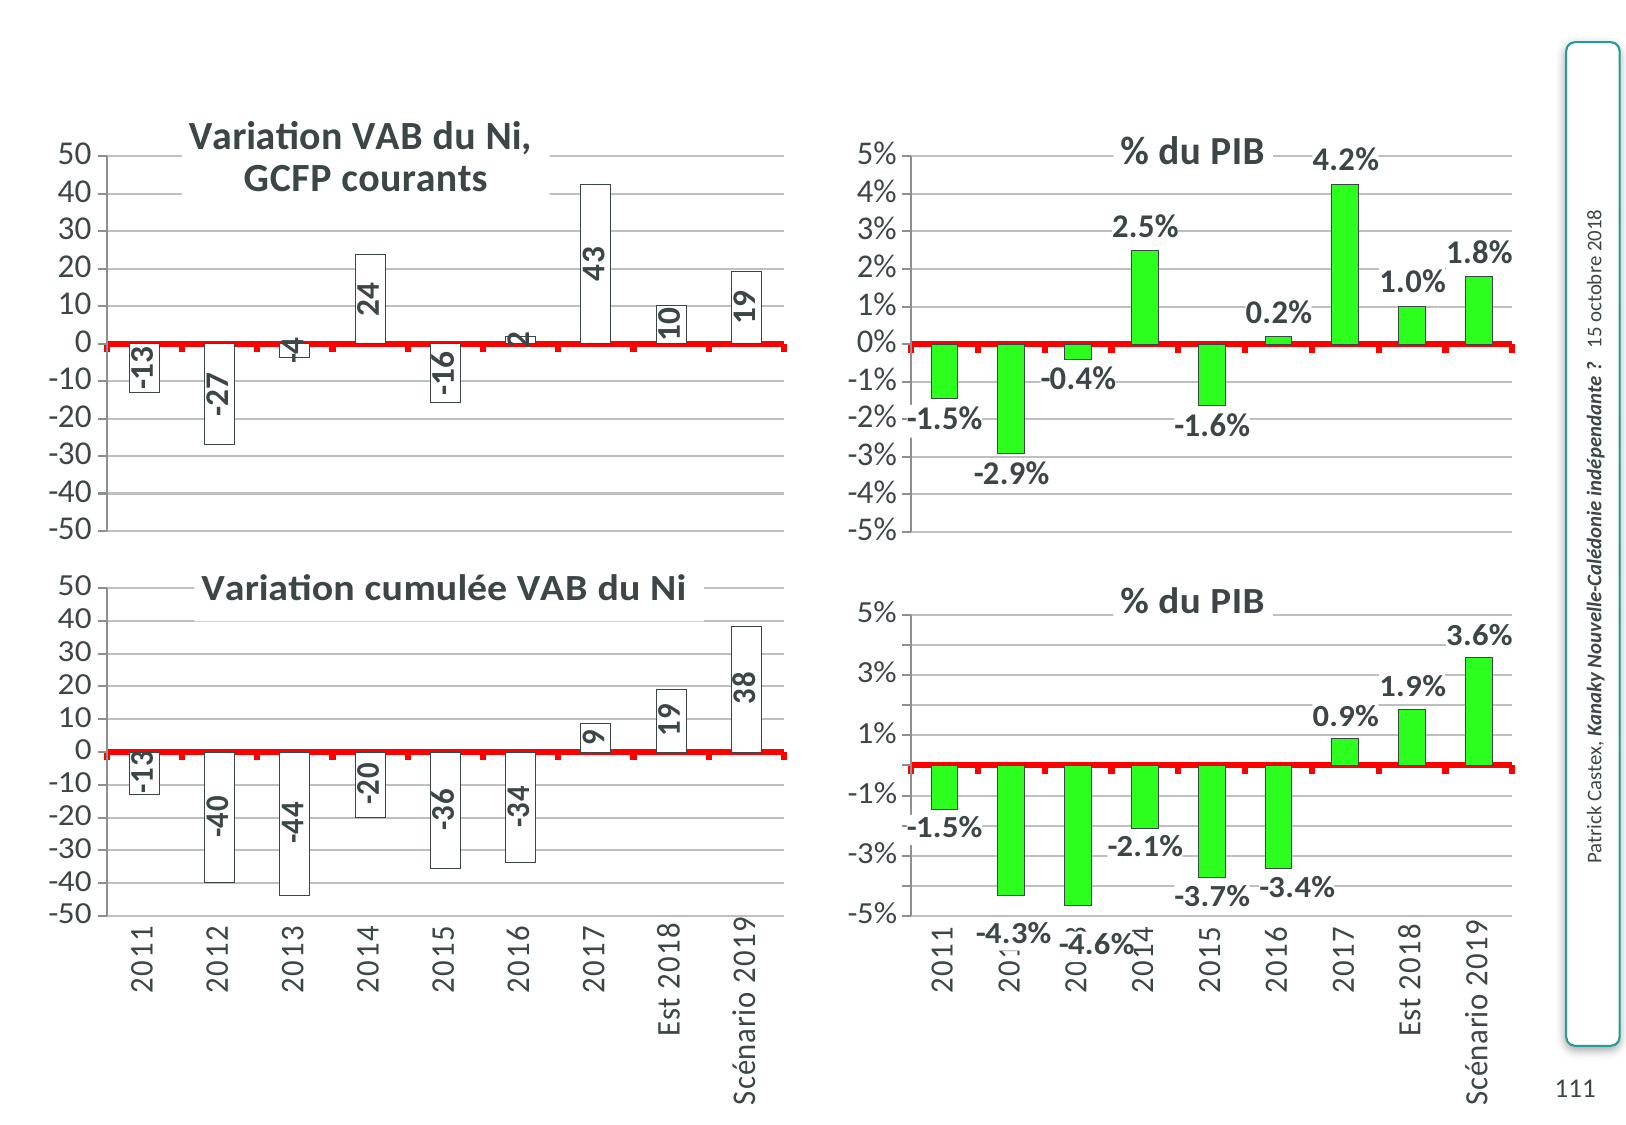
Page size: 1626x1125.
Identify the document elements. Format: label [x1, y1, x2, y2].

chart [47, 562, 799, 1106]
chart [47, 103, 799, 557]
chart [846, 103, 1526, 1106]
